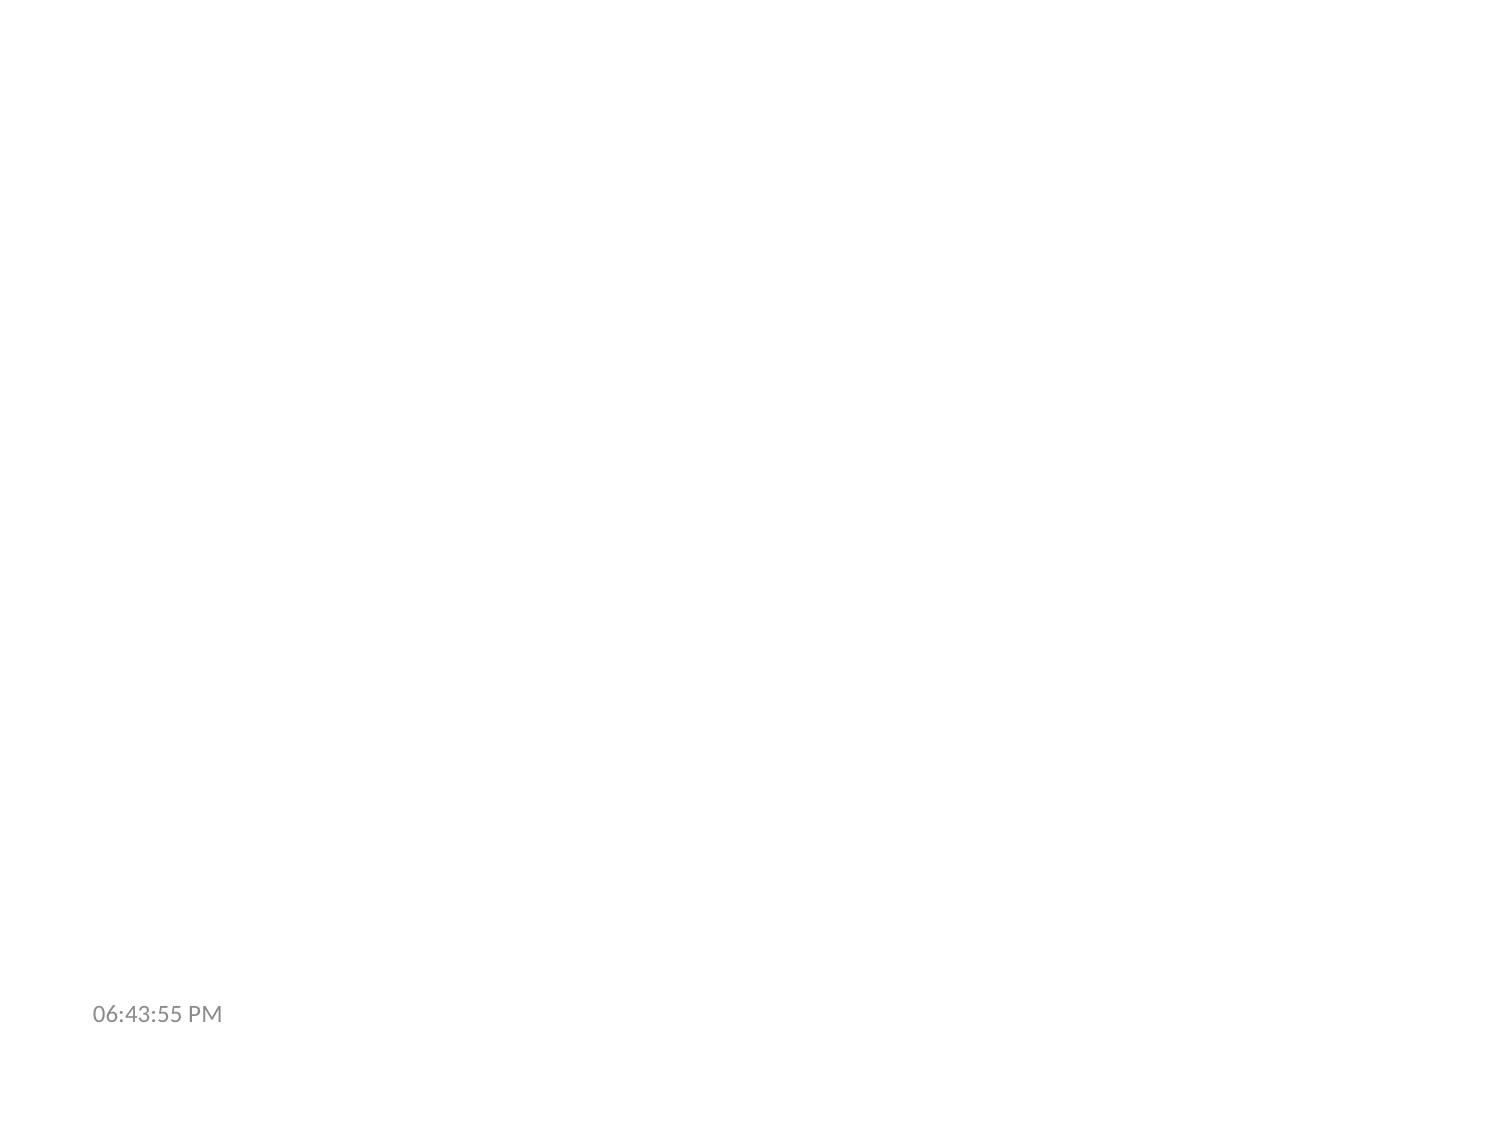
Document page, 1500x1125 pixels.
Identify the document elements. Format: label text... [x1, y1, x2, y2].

text_box 3:35:09 PM [77, 982, 428, 1043]
